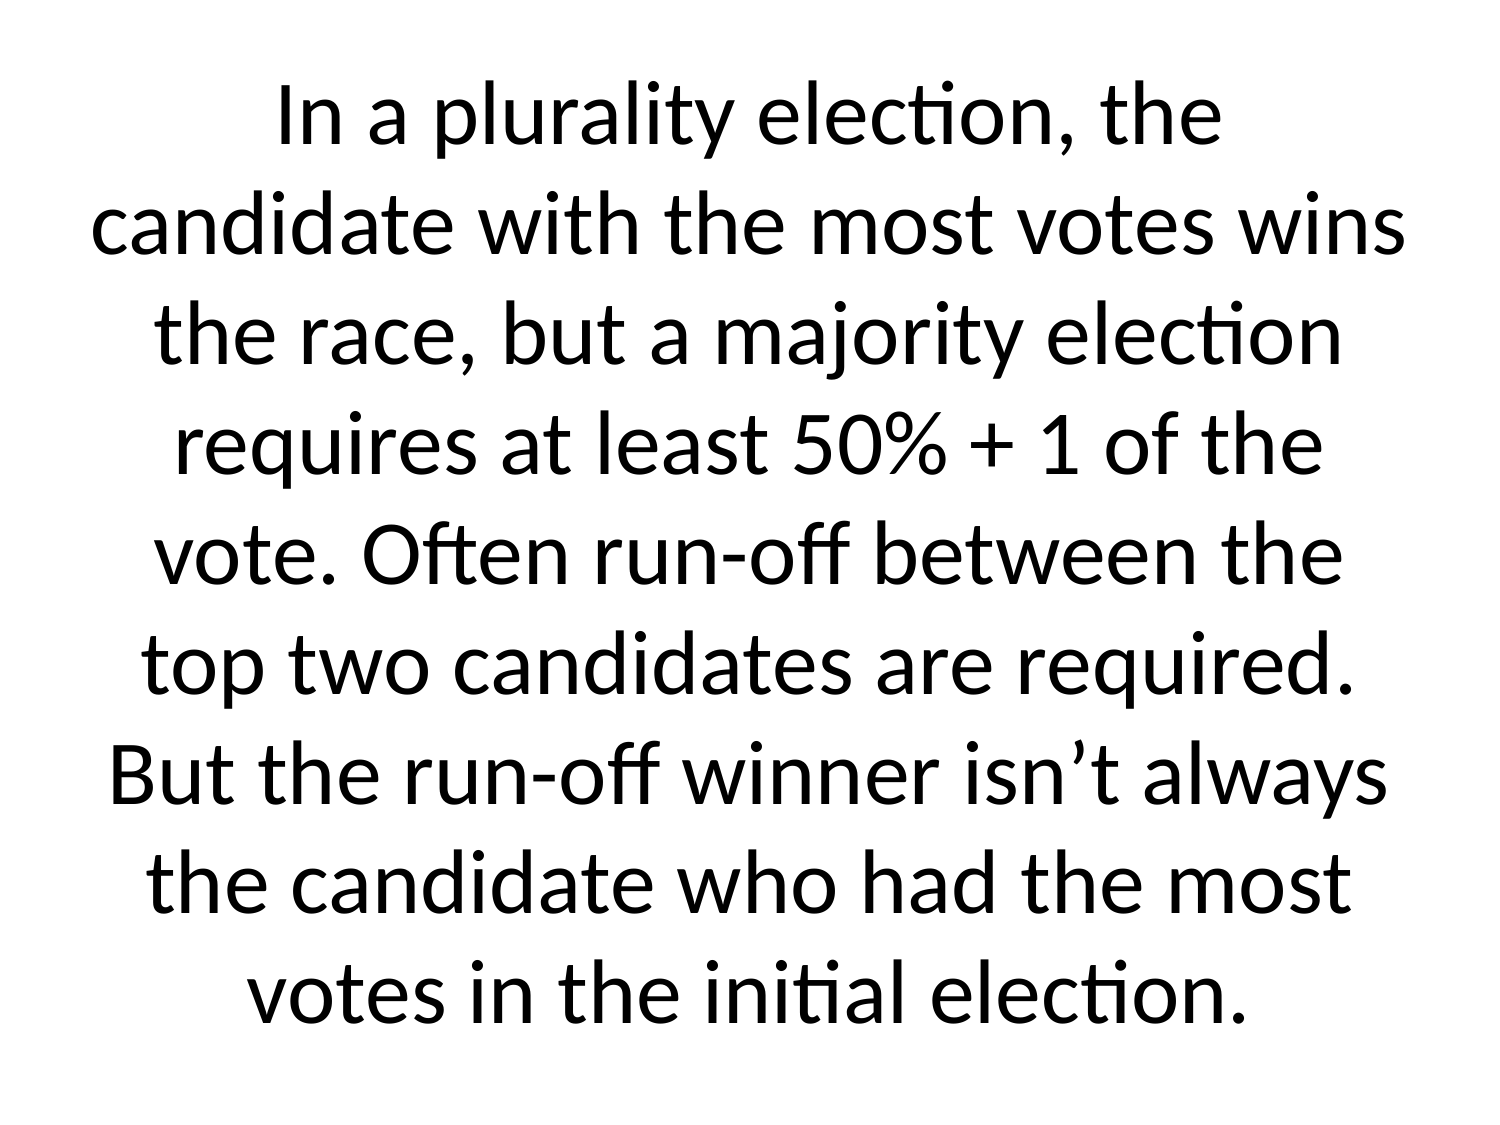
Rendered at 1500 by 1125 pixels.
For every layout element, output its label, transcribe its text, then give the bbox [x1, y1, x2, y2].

title In a plurality election, the candidate with the most votes wins the race, but a majority election requires at least 50% + 1 of the vote. Often run-off between the top two candidates are required. But the run-off winner isn’t always the candidate who had the most votes in the initial election. [74, 44, 1426, 1051]
